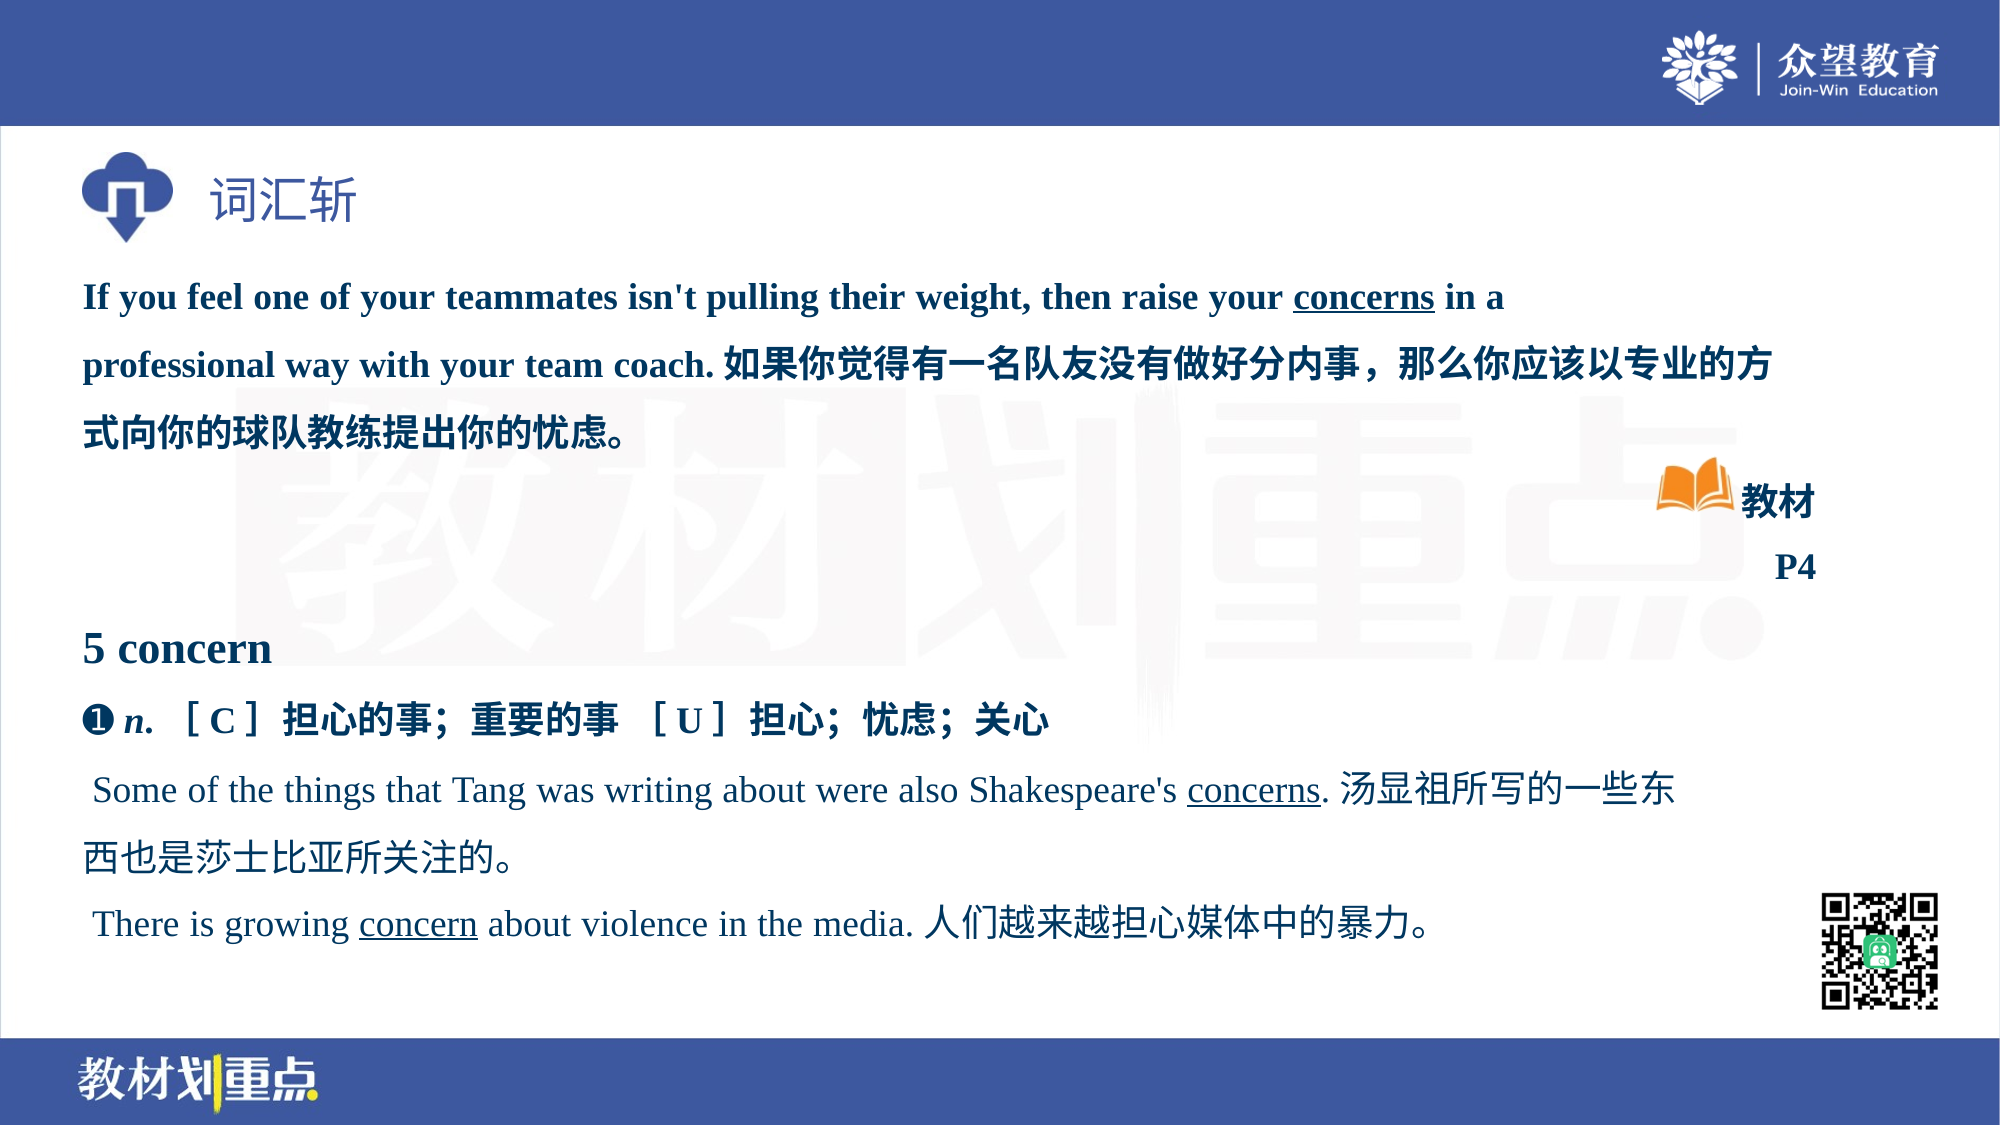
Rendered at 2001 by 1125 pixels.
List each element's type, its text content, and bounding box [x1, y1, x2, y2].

picture [0, 0, 2000, 1125]
text_box 5 concern [82, 591, 1817, 731]
text_box If you feel one of your teammates isn't pulling their weight, then raise your concerns in a professional way with your team coach.如果你觉得有一名队友没有做好分内事，那么你应该以专业的方 式向你的球队教练提出你的忧虑。 教材 P4 [82, 247, 1817, 581]
